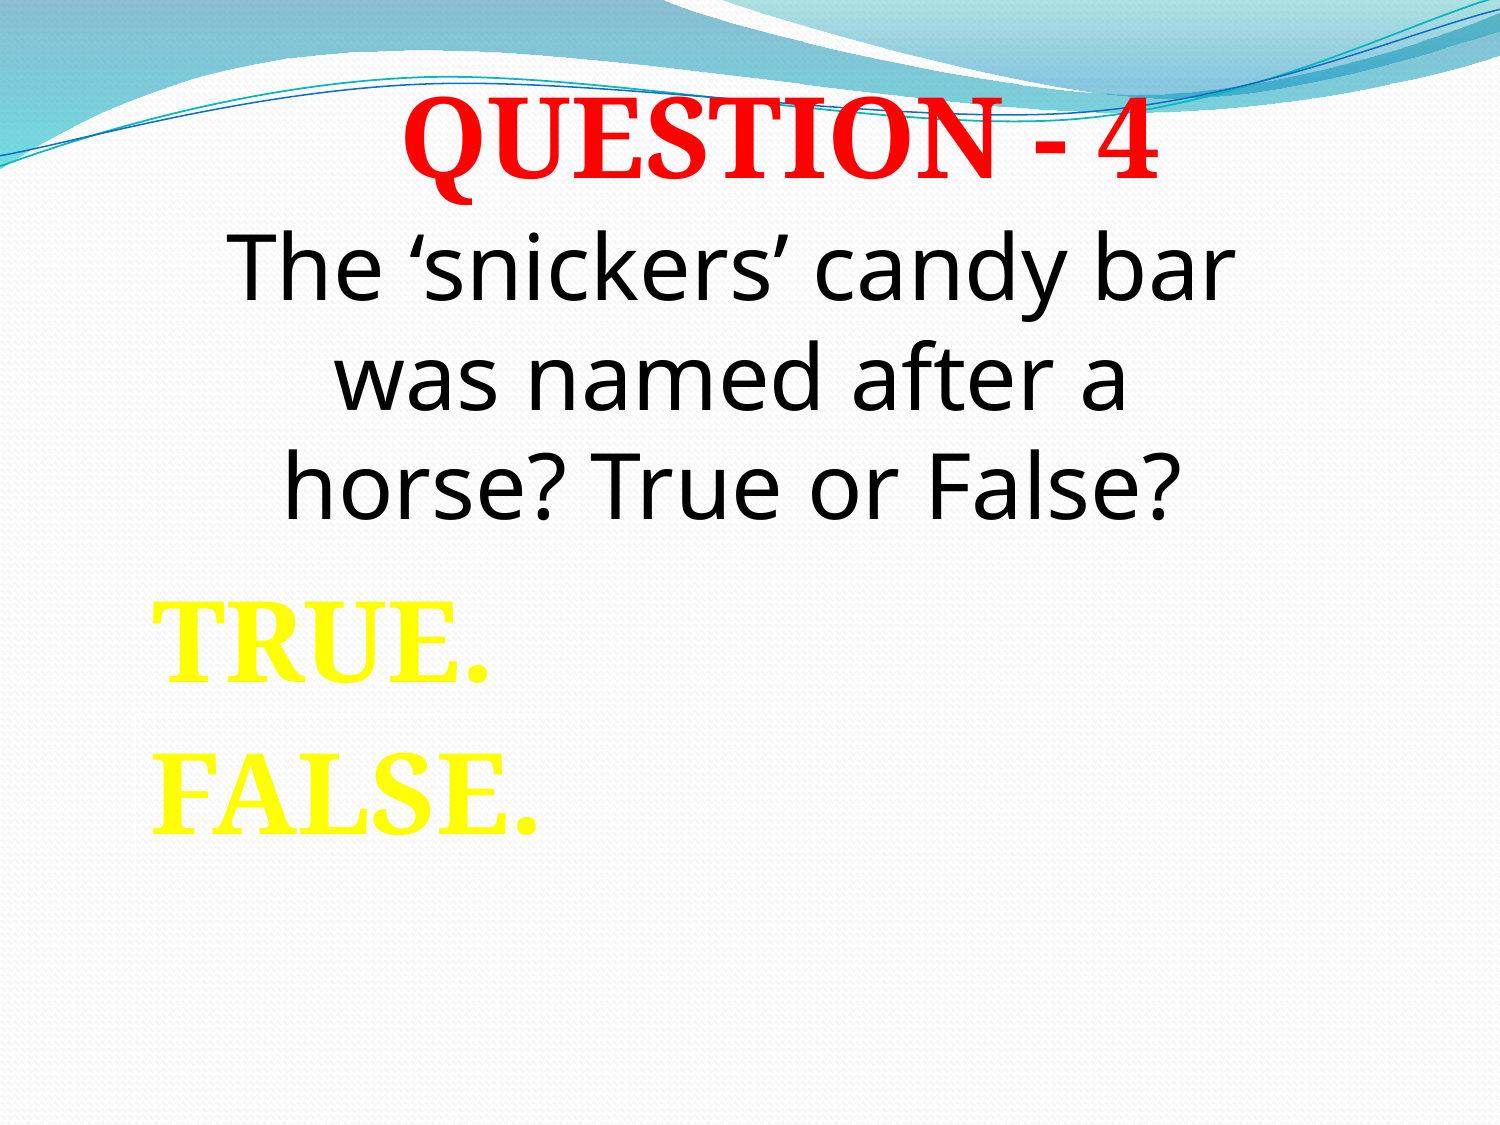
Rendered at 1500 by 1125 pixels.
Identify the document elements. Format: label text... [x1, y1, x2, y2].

text_box The ‘snickers’ candy bar was named after a horse? True or False? [199, 200, 1266, 546]
text_box True. [137, 562, 510, 713]
text_box Question - 4 [384, 58, 1177, 209]
text_box False. [135, 714, 559, 865]
